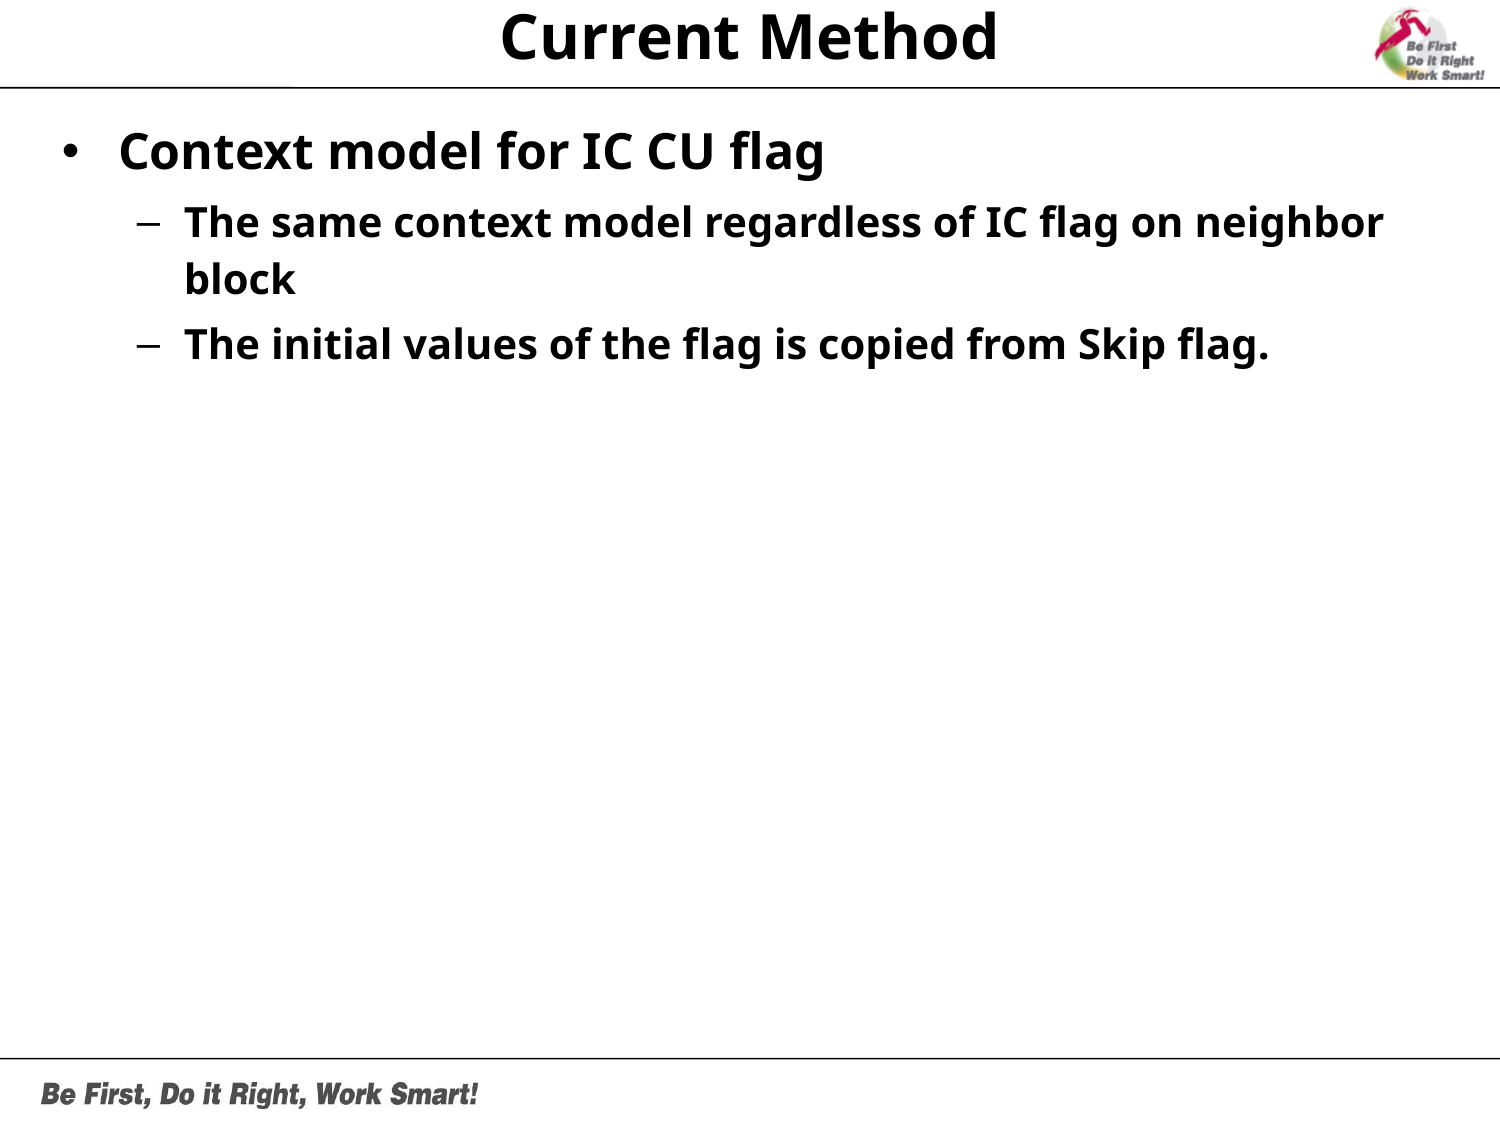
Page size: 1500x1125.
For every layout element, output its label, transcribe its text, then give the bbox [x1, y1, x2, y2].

picture [1426, 75, 1489, 83]
picture [41, 1082, 478, 1109]
title Current Method [74, 75, 1426, 108]
list Context model for IC CU flag The same context model regardless of IC flag on neighbor block The initial values of the flag is copied from Skip flag. [46, 108, 1454, 1032]
text_box [0, 0, 1500, 75]
